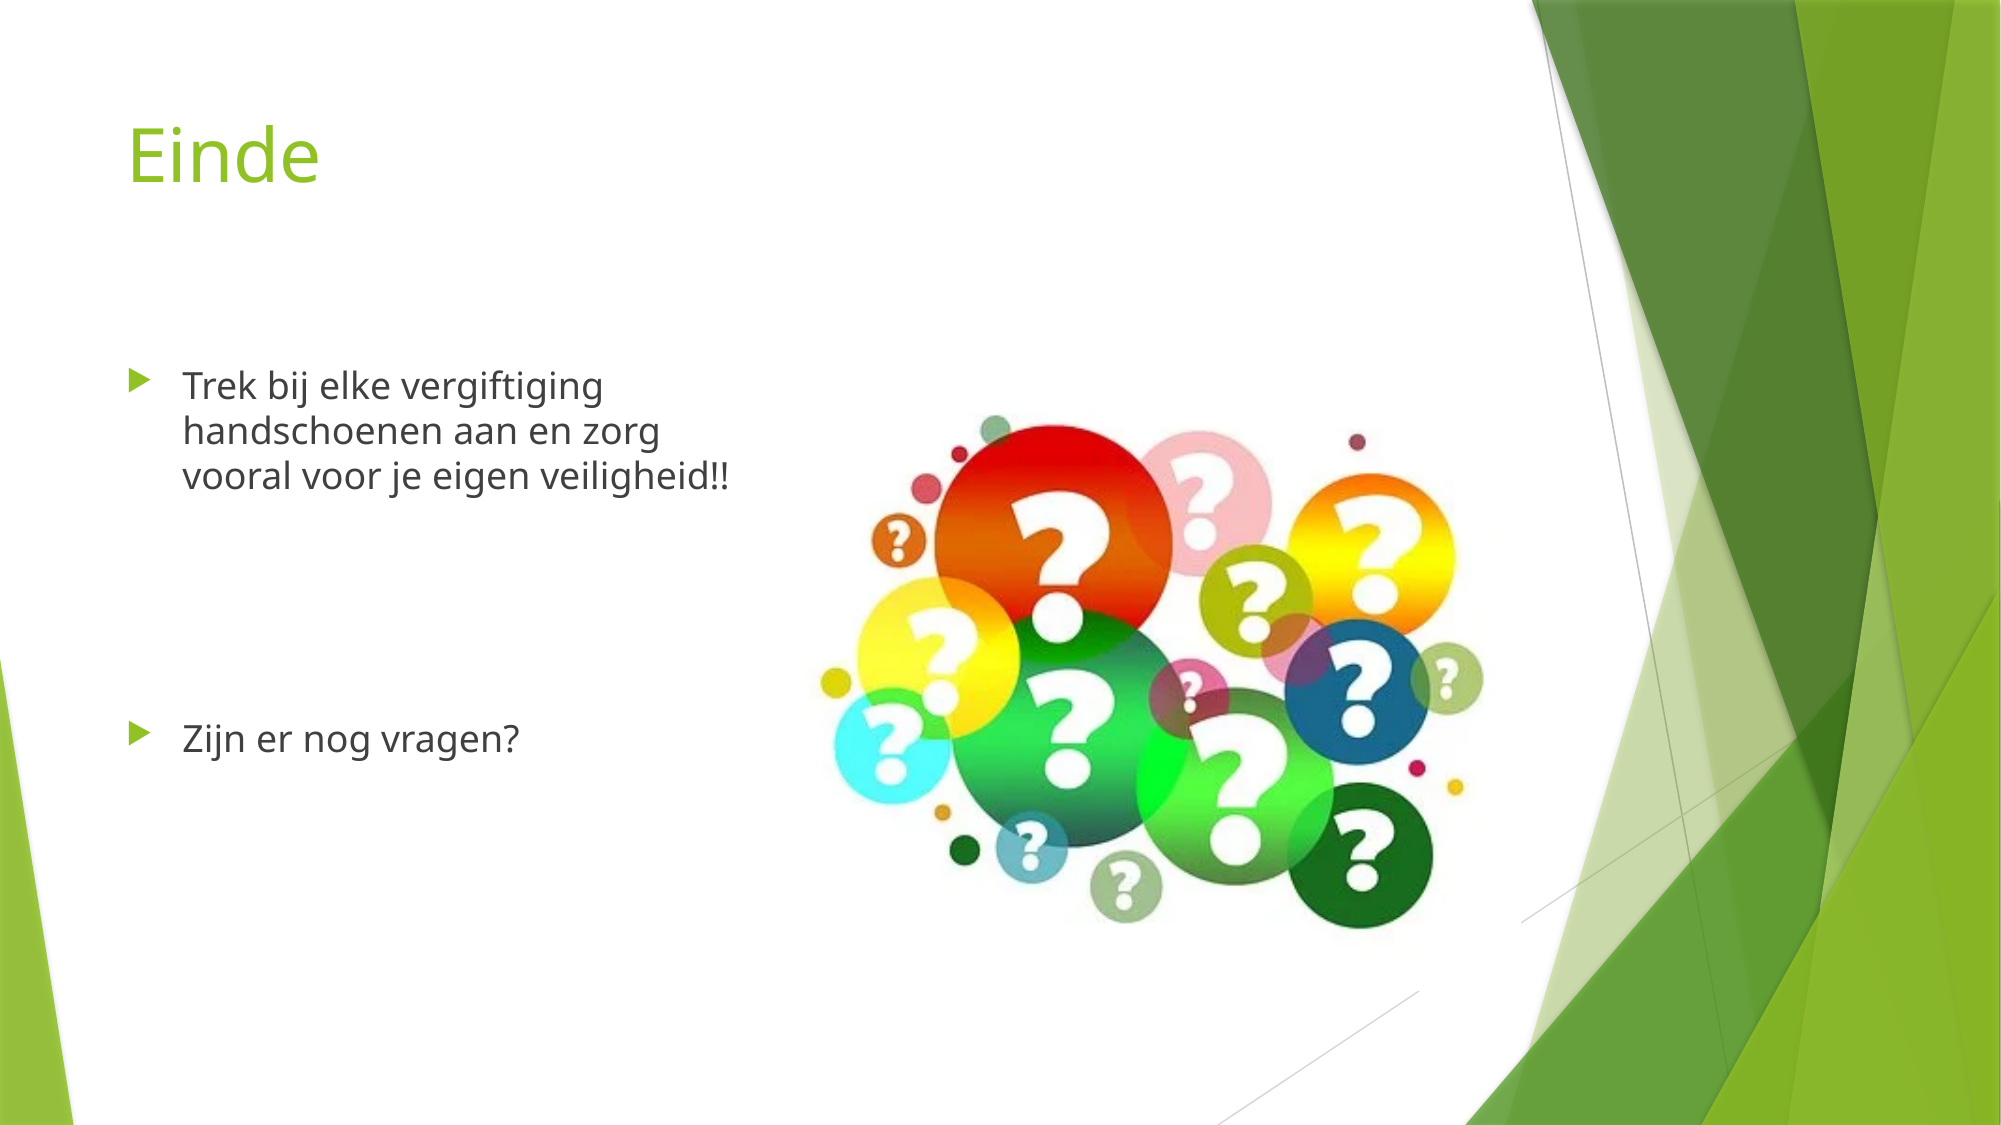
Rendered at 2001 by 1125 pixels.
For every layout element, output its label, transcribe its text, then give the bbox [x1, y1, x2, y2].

picture [796, 353, 1522, 992]
title Einde [111, 99, 1522, 317]
list Trek bij elke vergiftiging handschoenen aan en zorg vooral voor je eigen veiligheid!! Zijn er nog vragen? [111, 354, 761, 992]
